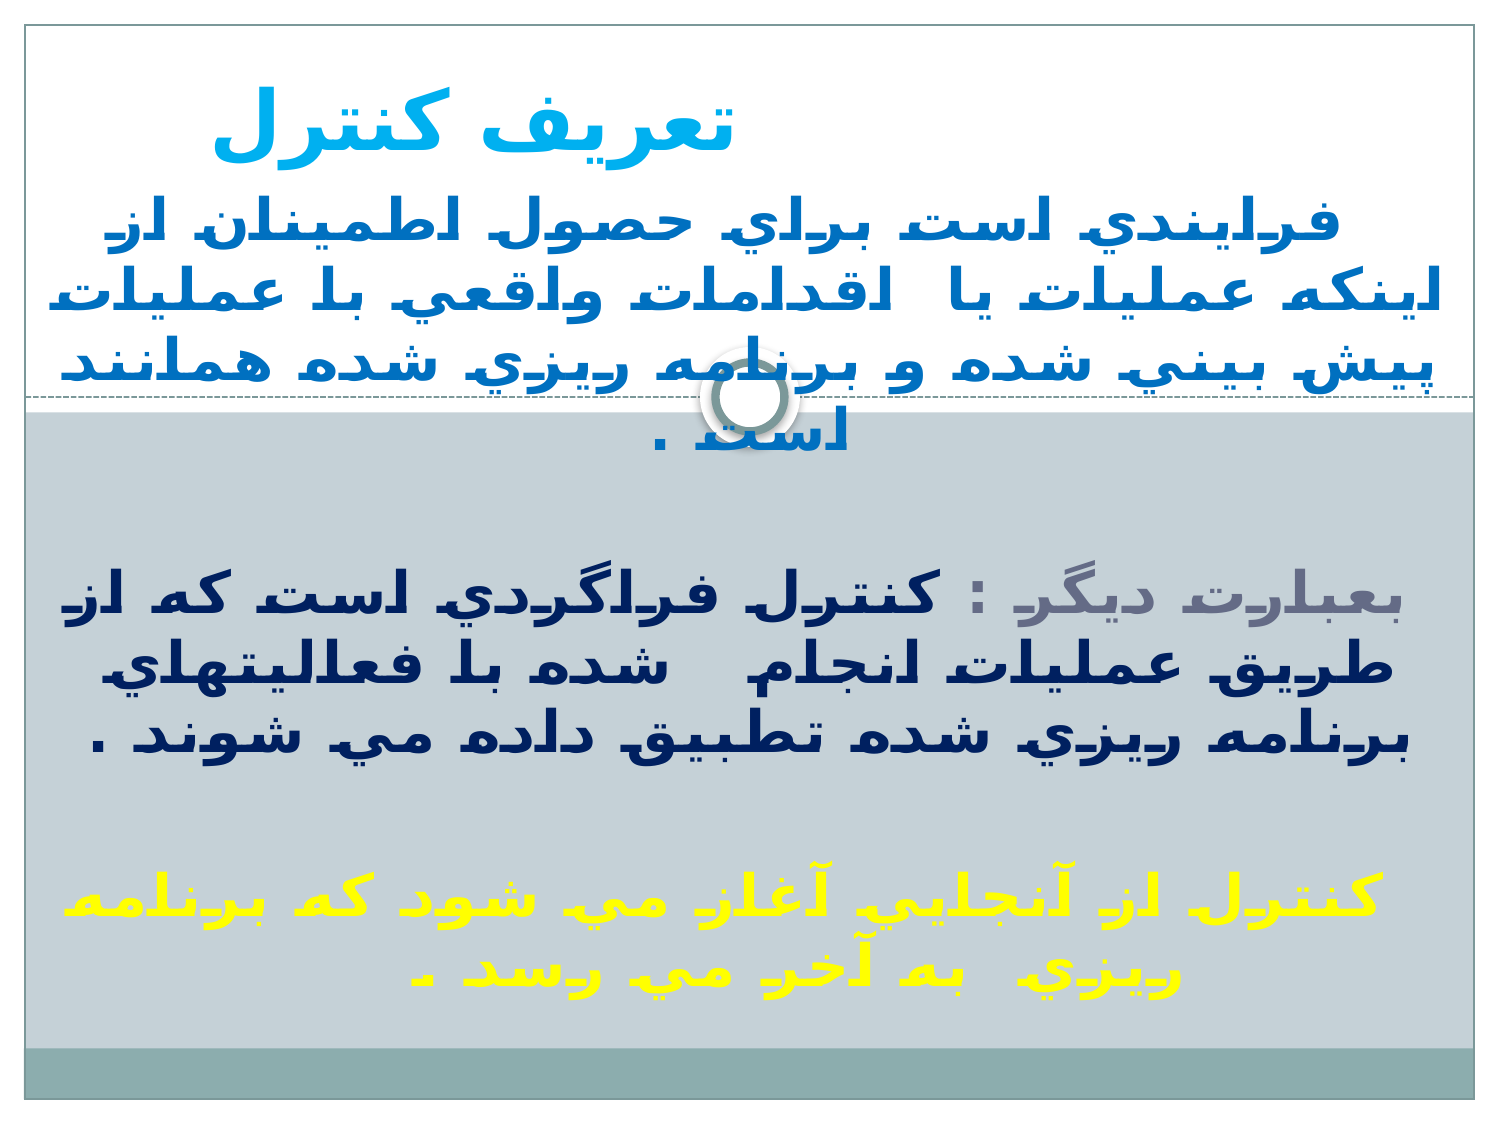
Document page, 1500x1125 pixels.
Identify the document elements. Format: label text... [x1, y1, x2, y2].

subtitle فرايندي است براي حصول اطمينان از اينكه عمليات يا اقدامات واقعي با عمليات پيش بيني شده و برنامه ريزي شده همانند است . بعبارت ديگر : كنترل فراگردي است كه از طريق عمليات انجام شده با فعاليتهاي برنامه ريزي شده تطبيق داده مي شوند . كنترل از آنجايي آغاز مي شود كه برنامه ريزي به آخر مي رسد . [0, 175, 1500, 1125]
title تعريف كنترل [0, 0, 1500, 175]
